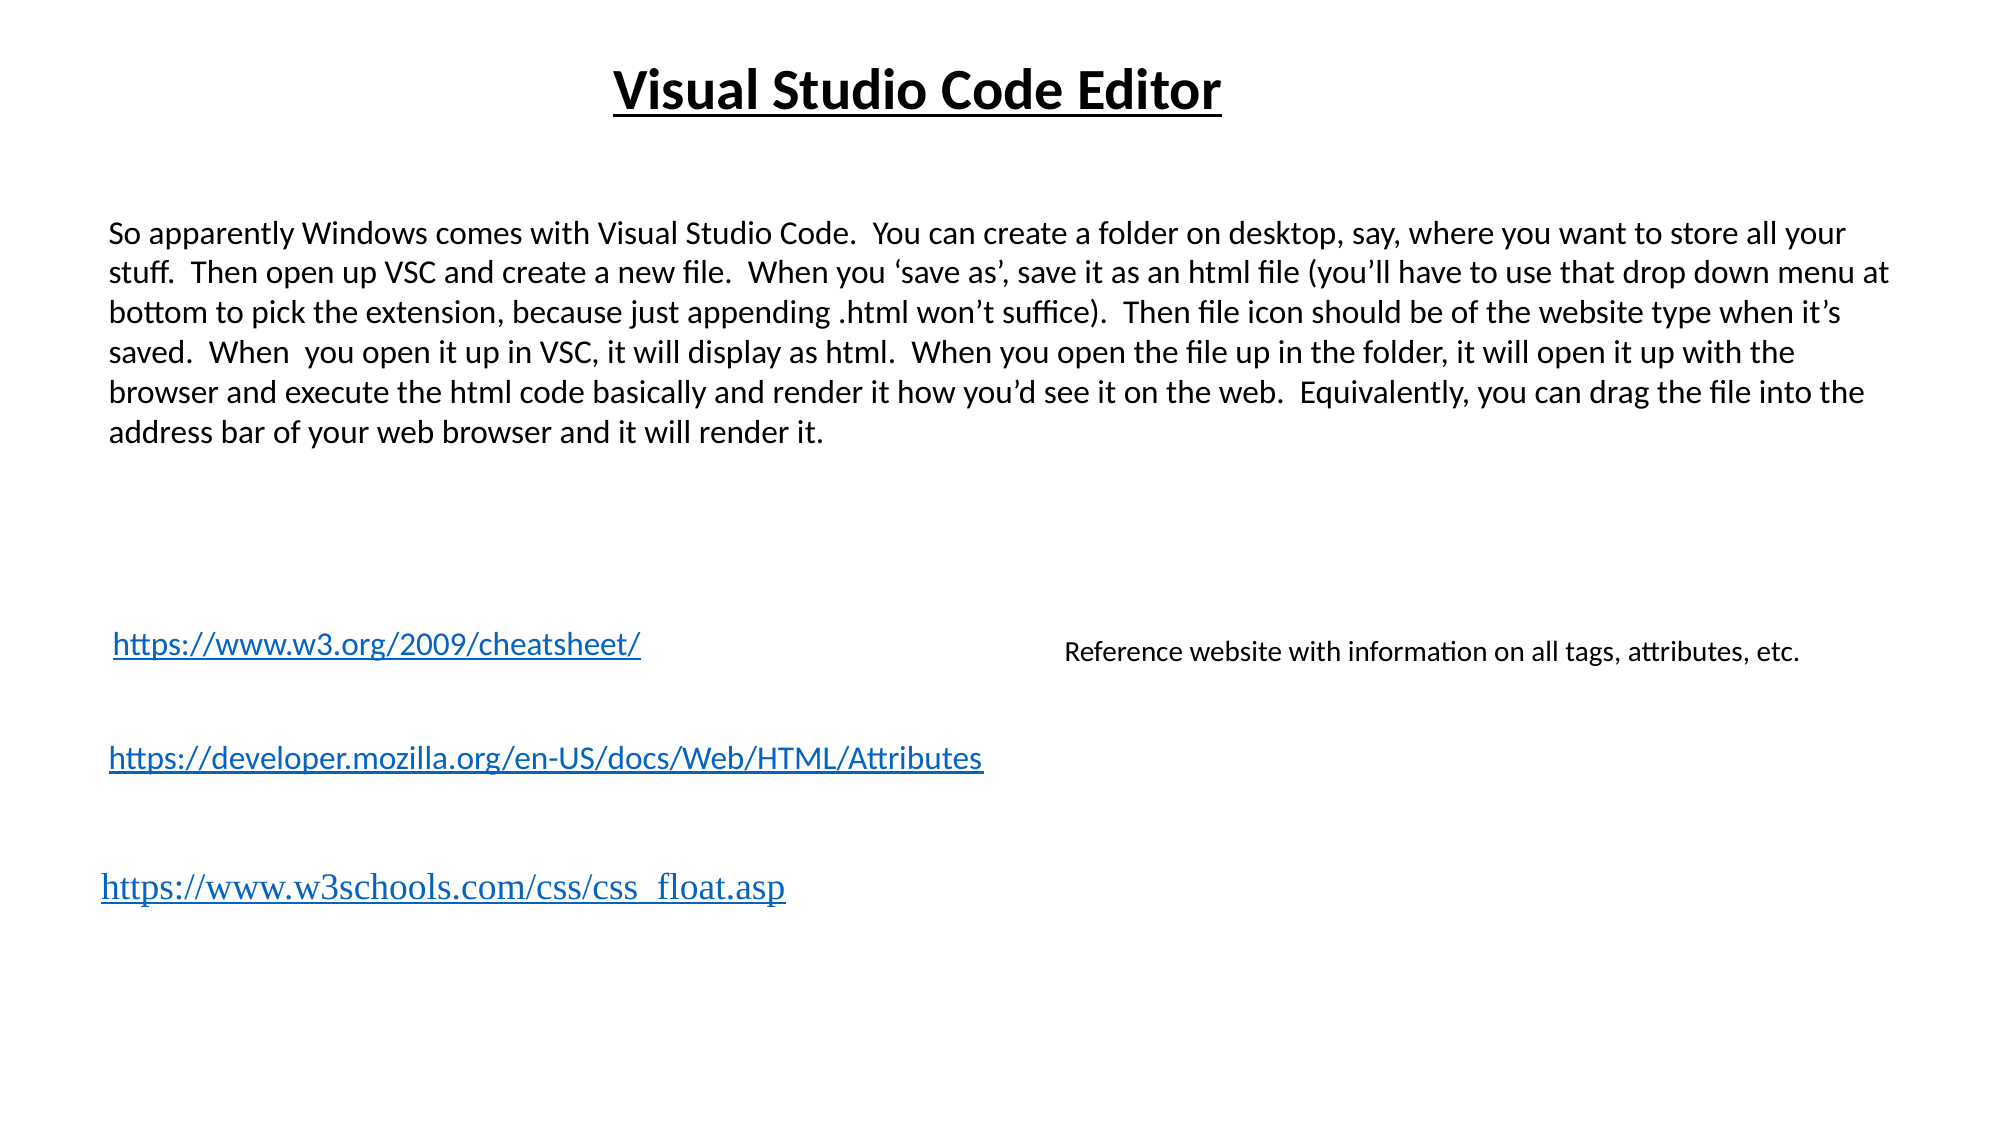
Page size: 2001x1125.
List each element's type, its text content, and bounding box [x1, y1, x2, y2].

text_box https://www.w3.org/2009/cheatsheet/ [98, 615, 657, 670]
text_box Visual Studio Code Editor [598, 44, 1282, 129]
text_box Reference website with information on all tags, attributes, etc. [1049, 625, 1834, 675]
text_box So apparently Windows comes with Visual Studio Code. You can create a folder on desktop, say, where you want to store all your stuff. Then open up VSC and create a new file. When you ‘save as’, save it as an html file (you’ll have to use that drop down menu at bottom to pick the extension, because just appending .html won’t suffice). Then file icon should be of the website type when it’s saved. When you open it up in VSC, it will display as html. When you open the file up in the folder, it will open it up with the browser and execute the html code basically and render it how you’d see it on the web. Equivalently, you can drag the file into the address bar of your web browser and it will render it. [93, 203, 1926, 458]
text_box https://www.w3schools.com/css/css_float.asp [86, 854, 1087, 915]
text_box https://developer.mozilla.org/en-US/docs/Web/HTML/Attributes [93, 728, 1240, 823]
